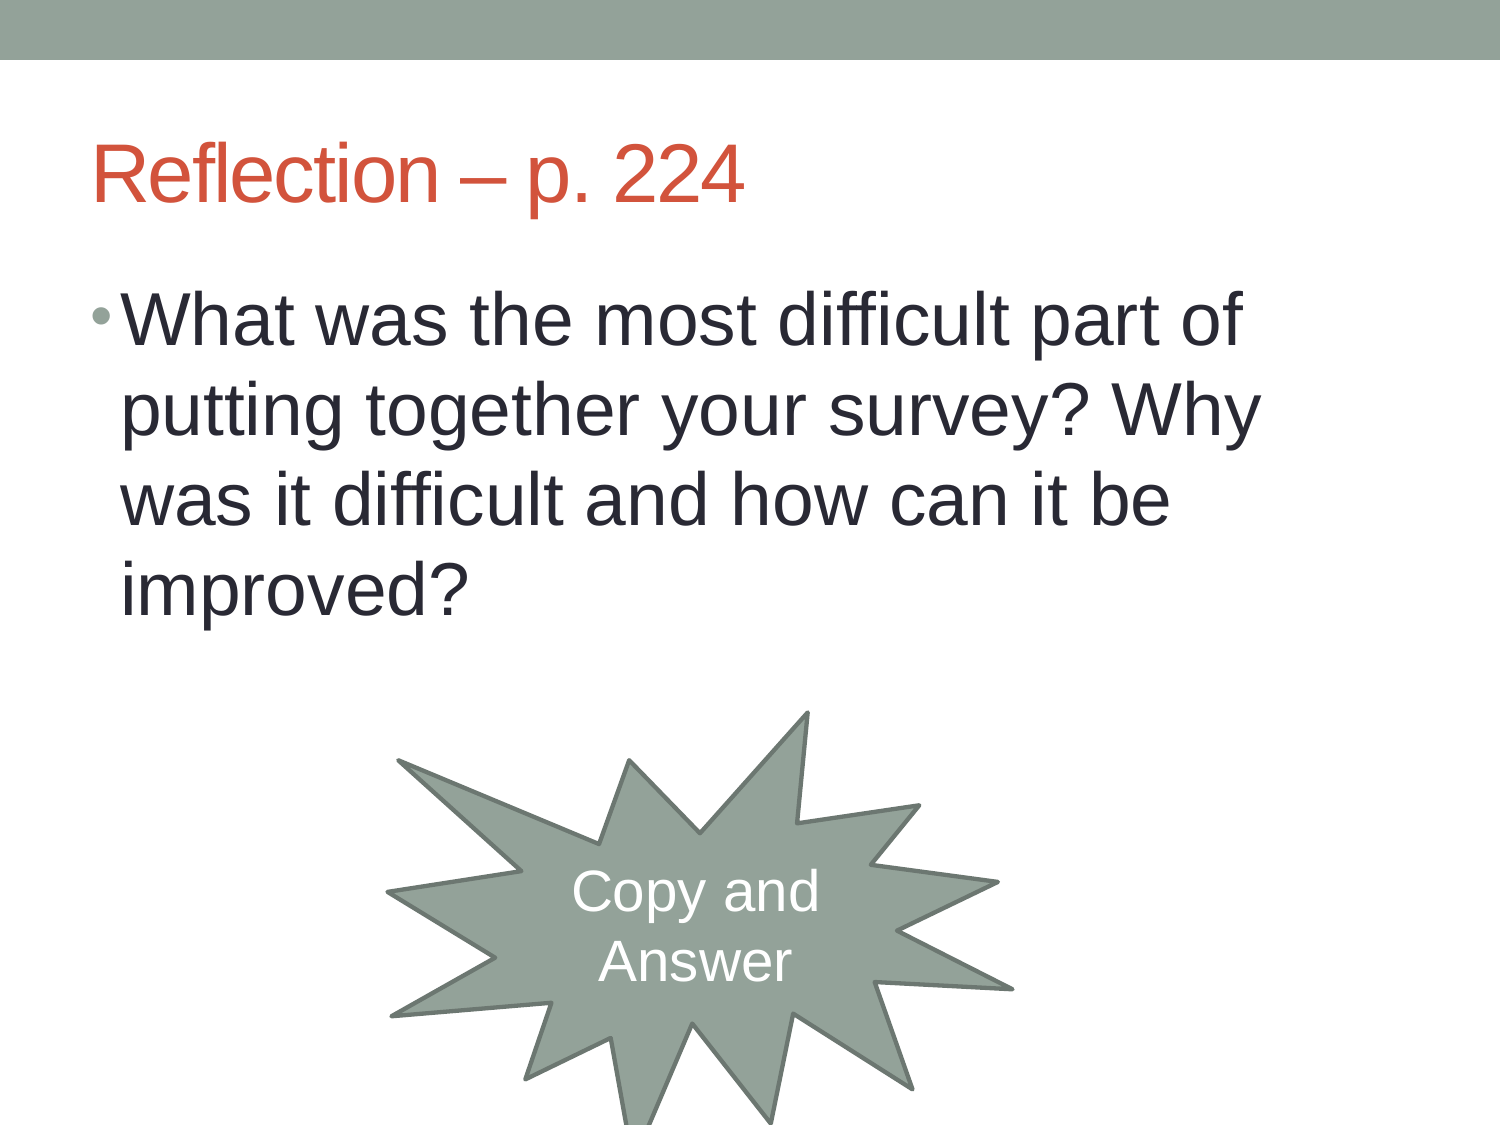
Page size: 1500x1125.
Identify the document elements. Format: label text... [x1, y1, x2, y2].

text_box Copy and Answer [385, 710, 1015, 1125]
title Reflection – p. 224 [75, 87, 1425, 250]
list What was the most difficult part of putting together your survey? Why was it difficult and how can it be improved? [75, 262, 1425, 1063]
